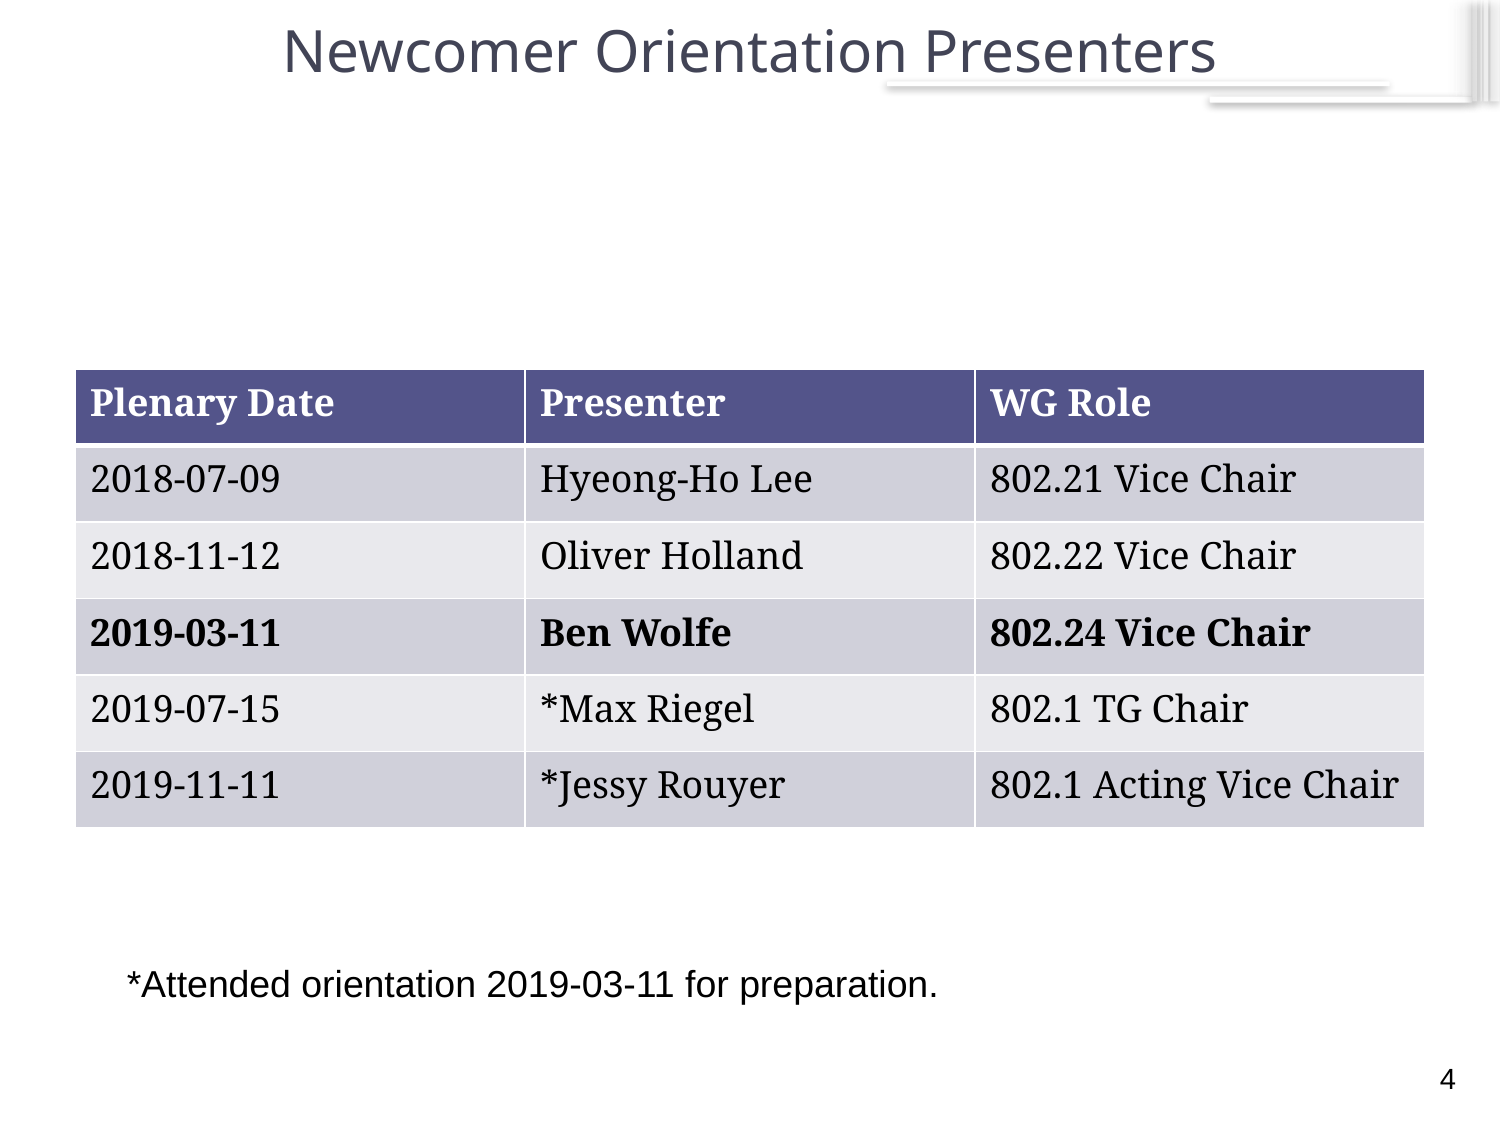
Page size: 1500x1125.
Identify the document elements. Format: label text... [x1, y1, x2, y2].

table_cell 802.1 TG Chair [976, 676, 1424, 751]
table_header Presenter [526, 370, 974, 443]
text_box *Attended orientation 2019-03-11 for preparation. [112, 952, 1223, 1012]
table_header Plenary Date [76, 370, 524, 443]
title Newcomer Orientation Presenters [75, 7, 1425, 126]
table_header WG Role [976, 370, 1424, 443]
table_cell 802.24 Vice Chair [976, 599, 1424, 674]
table_cell *Jessy Rouyer [526, 752, 974, 827]
table_cell 802.1 Acting Vice Chair [976, 752, 1424, 827]
table_cell 2018-11-12 [76, 523, 524, 598]
table_cell 2018-07-09 [76, 448, 524, 521]
table_cell Oliver Holland [526, 523, 974, 598]
table_cell 2019-03-11 [76, 599, 524, 674]
table_cell 2019-07-15 [76, 676, 524, 751]
table_cell *Max Riegel [526, 676, 974, 751]
table_cell 2019-11-11 [76, 752, 524, 827]
table_cell Hyeong-Ho Lee [526, 448, 974, 521]
table_cell 802.21 Vice Chair [976, 448, 1424, 521]
table_cell 802.22 Vice Chair [976, 523, 1424, 598]
table_cell Ben Wolfe [526, 599, 974, 674]
